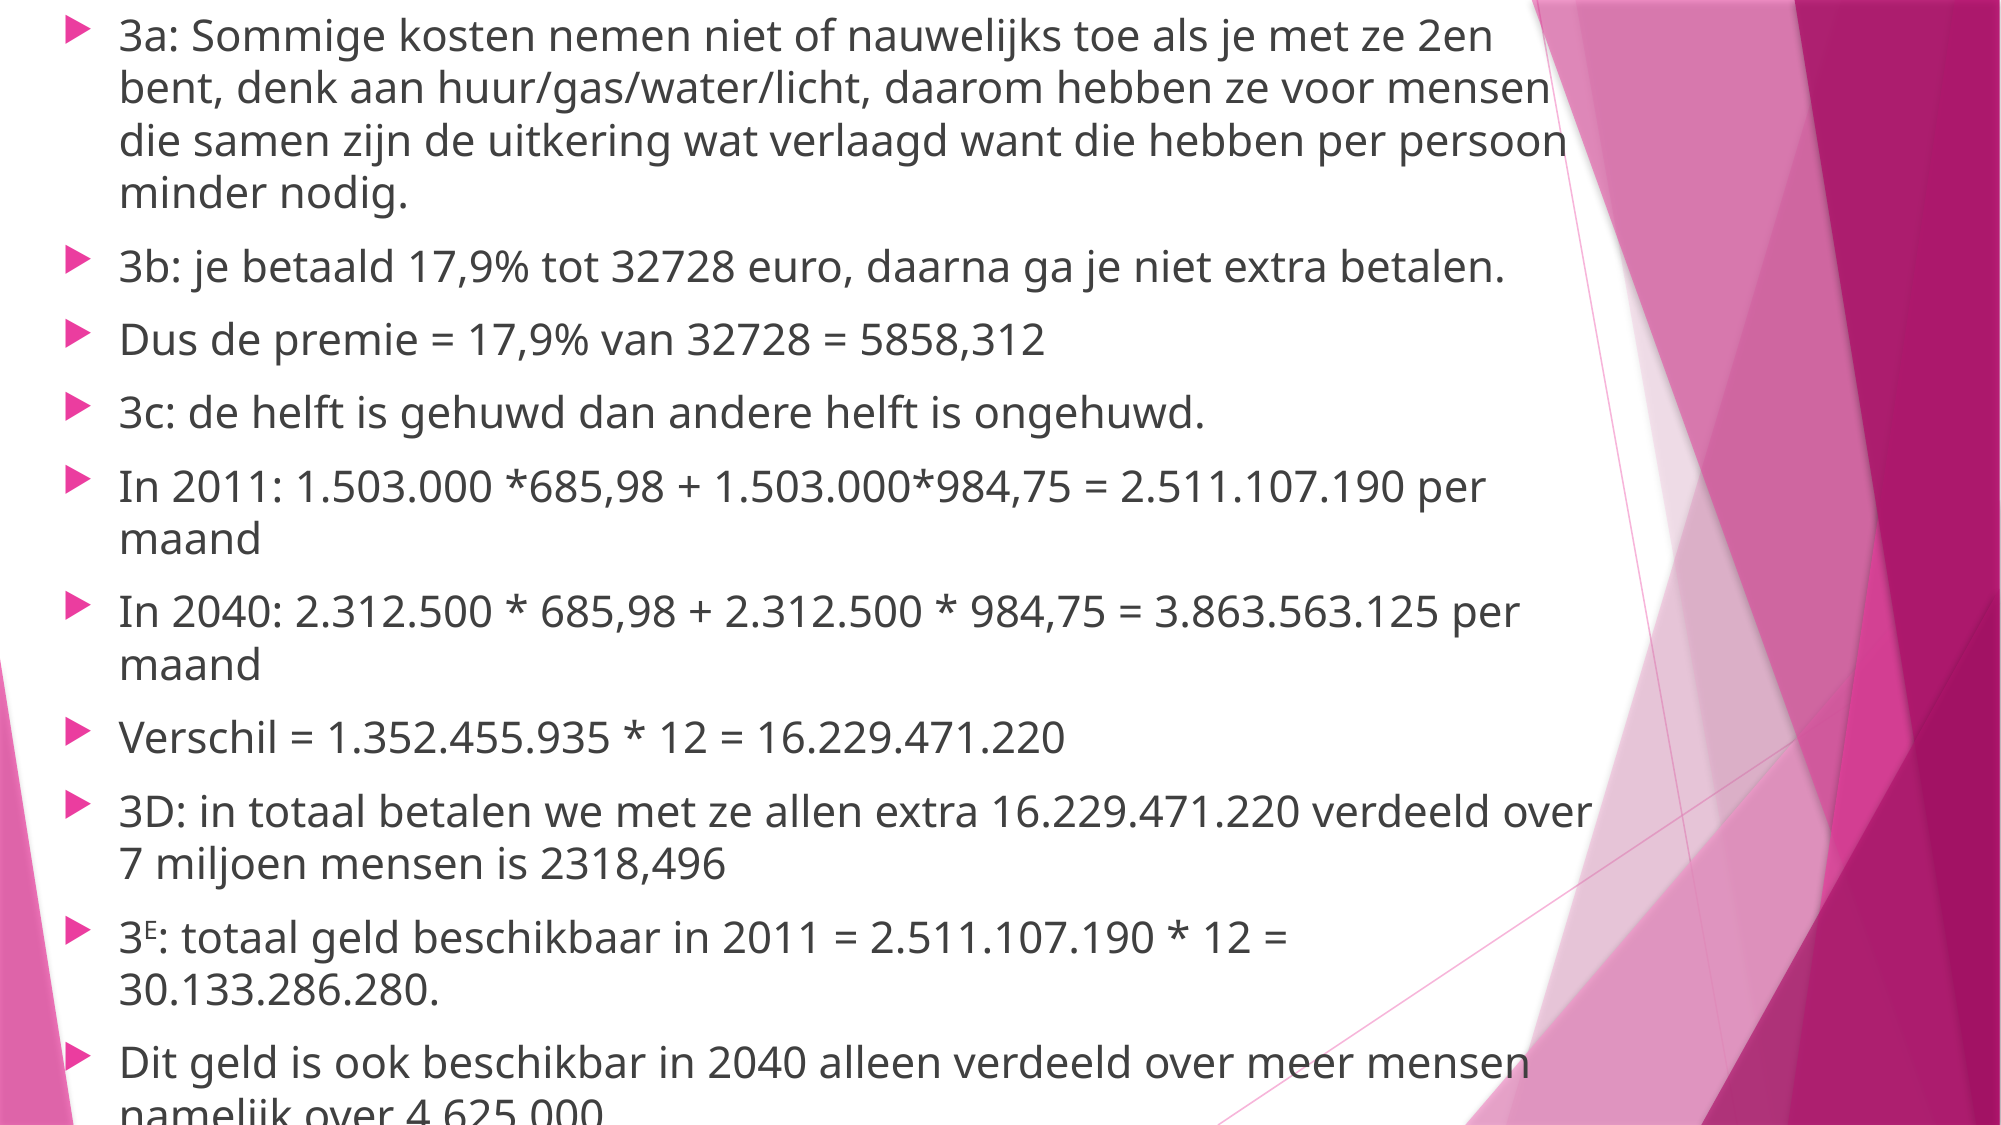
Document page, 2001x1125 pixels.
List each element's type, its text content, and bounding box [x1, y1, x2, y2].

list 3a: Sommige kosten nemen niet of nauwelijks toe als je met ze 2en bent, denk aan huur/gas/water/licht, daarom hebben ze voor mensen die samen zijn de uitkering wat verlaagd want die hebben per persoon minder nodig. 3b: je betaald 17,9% tot 32728 euro, daarna ga je niet extra betalen. Dus de premie = 17,9% van 32728 = 5858,312 3c: de helft is gehuwd dan andere helft is ongehuwd. In 2011: 1.503.000 *685,98 + 1.503.000*984,75 = 2.511.107.190 per maand In 2040: 2.312.500 * 685,98 + 2.312.500 * 984,75 = 3.863.563.125 per maand Verschil = 1.352.455.935 * 12 = 16.229.471.220 3D: in totaal betalen we met ze allen extra 16.229.471.220 verdeeld over 7 miljoen mensen is 2318,496 3E: totaal geld beschikbaar in 2011 = 2.511.107.190 * 12 = 30.133.286.280. Dit geld is ook beschikbar in 2040 alleen verdeeld over meer mensen namelijk over 4.625.000 Dat is per persoon 30.133.286.280 / 4.625.000 = 6515,305 per jaar. [47, 0, 1627, 992]
